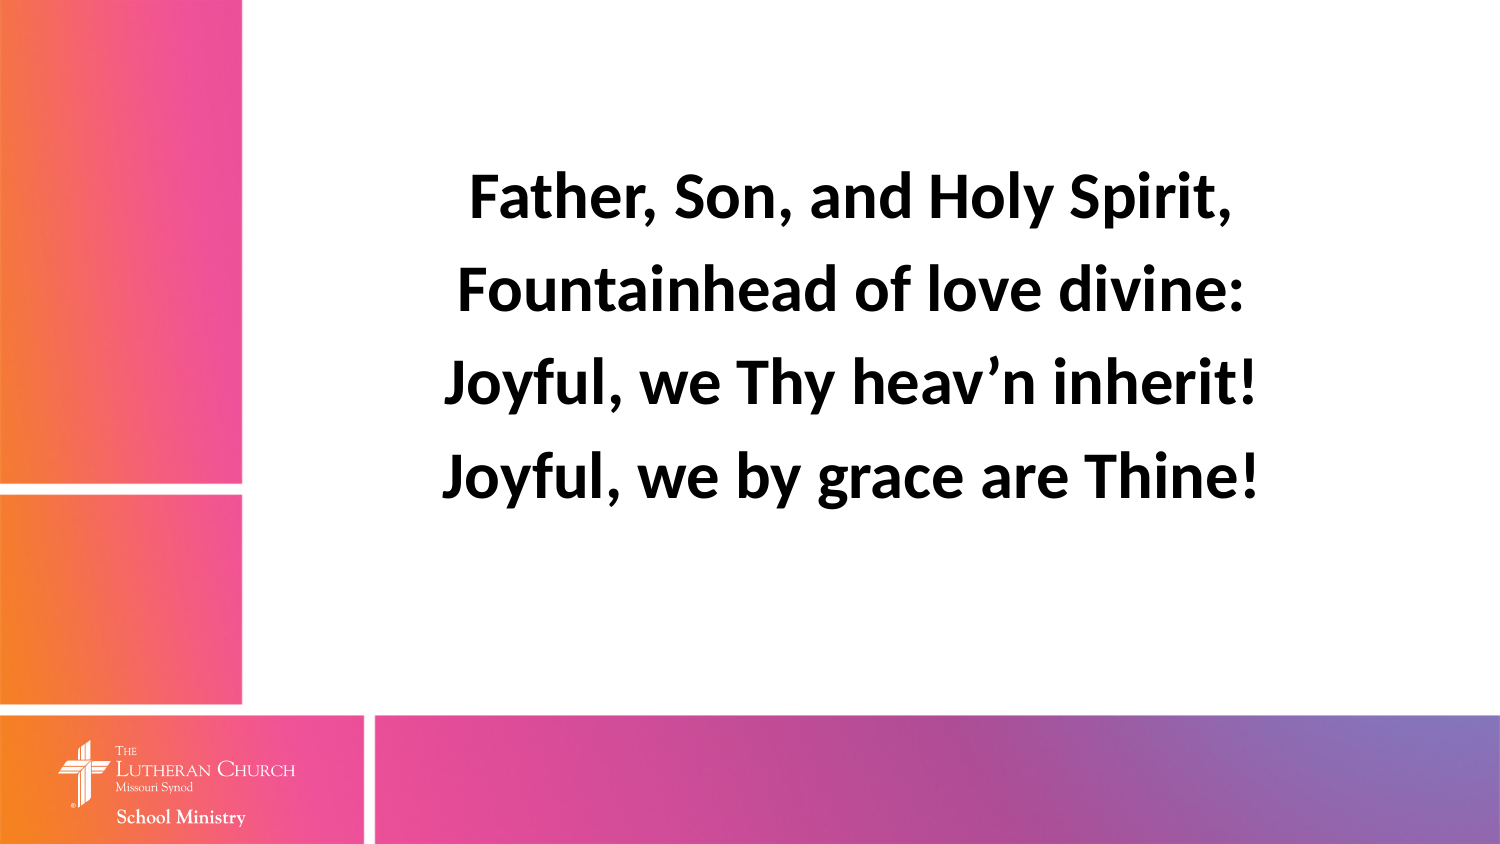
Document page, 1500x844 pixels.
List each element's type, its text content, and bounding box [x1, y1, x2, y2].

picture [0, 0, 1500, 844]
list Father, Son, and Holy Spirit, Fountainhead of love divine: Joyful, we Thy heav’n inherit! Joyful, we by grace are Thine! [315, 143, 1389, 548]
